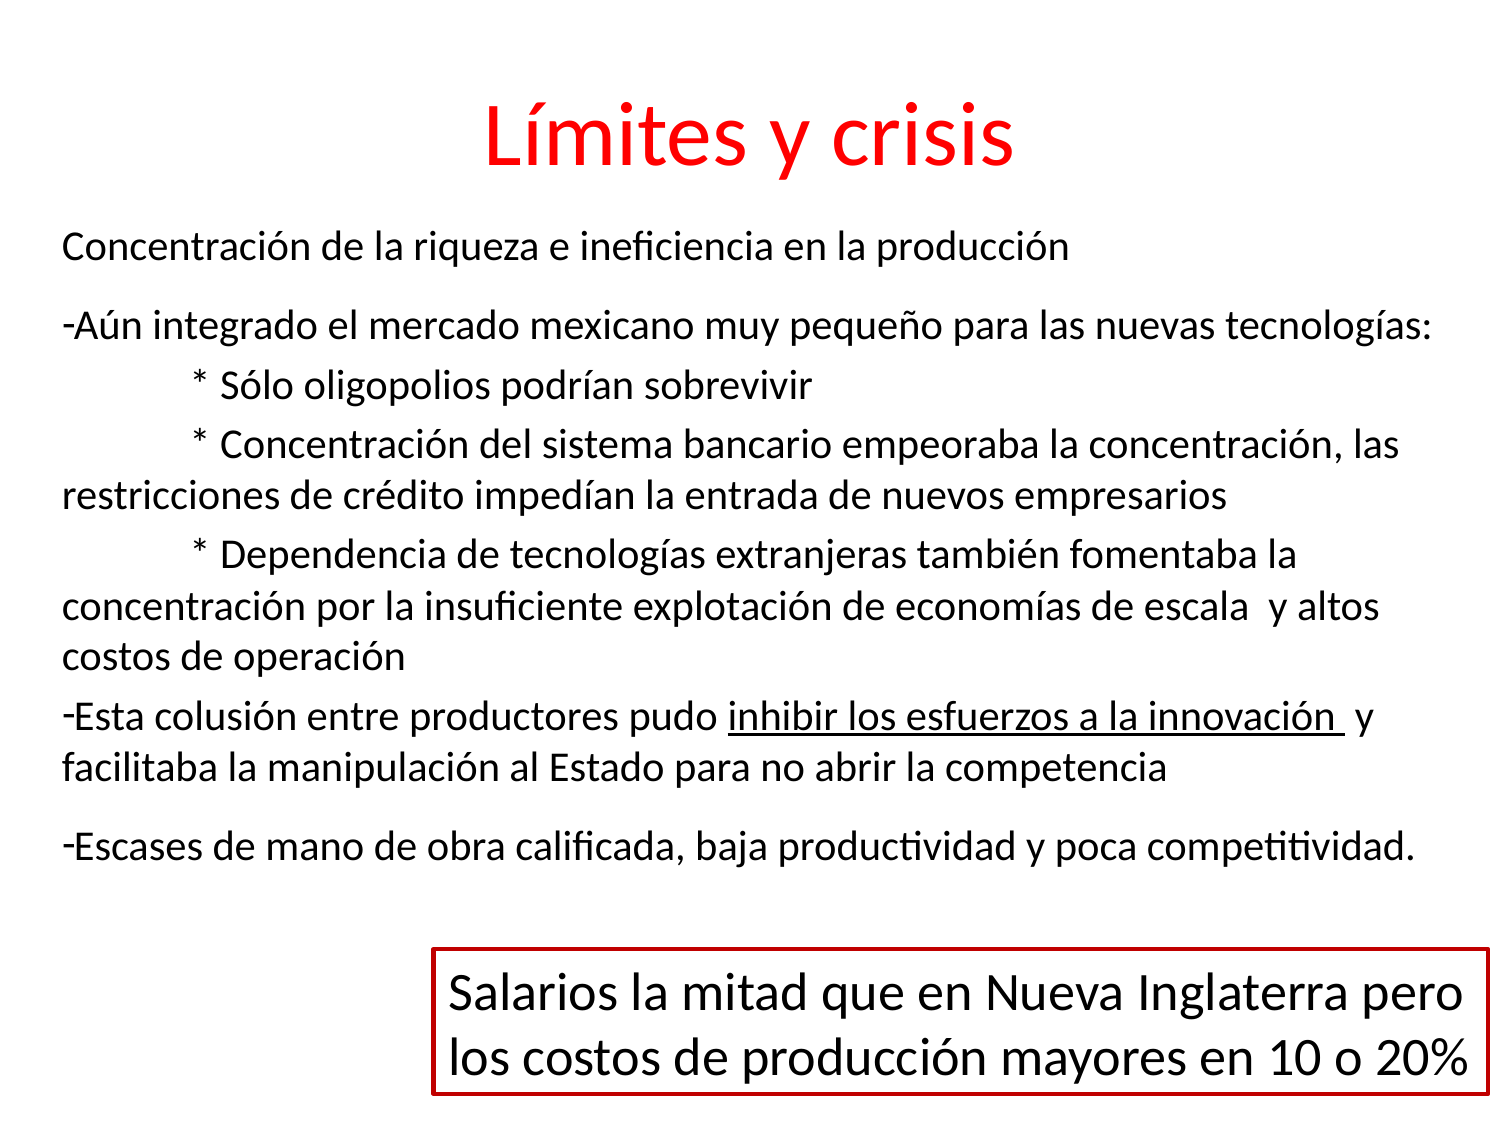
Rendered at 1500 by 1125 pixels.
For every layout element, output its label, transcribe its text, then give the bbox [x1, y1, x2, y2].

title Límites y crisis [75, 35, 1425, 210]
text_box Salarios la mitad que en Nueva Inglaterra pero los costos de producción mayores en 10 o 20% [433, 949, 1489, 1094]
list Concentración de la riqueza e ineficiencia en la producción Aún integrado el mercado mexicano muy pequeño para las nuevas tecnologías: * Sólo oligopolios podrían sobrevivir * Concentración del sistema bancario empeoraba la concentración, las restricciones de crédito impedían la entrada de nuevos empresarios * Dependencia de tecnologías extranjeras también fomentaba la concentración por la insuficiente explotación de economías de escala y altos costos de operación Esta colusión entre productores pudo inhibir los esfuerzos a la innovación y facilitaba la manipulación al Estado para no abrir la competencia Escases de mano de obra calificada, baja productividad y poca competitividad. [46, 210, 1454, 950]
